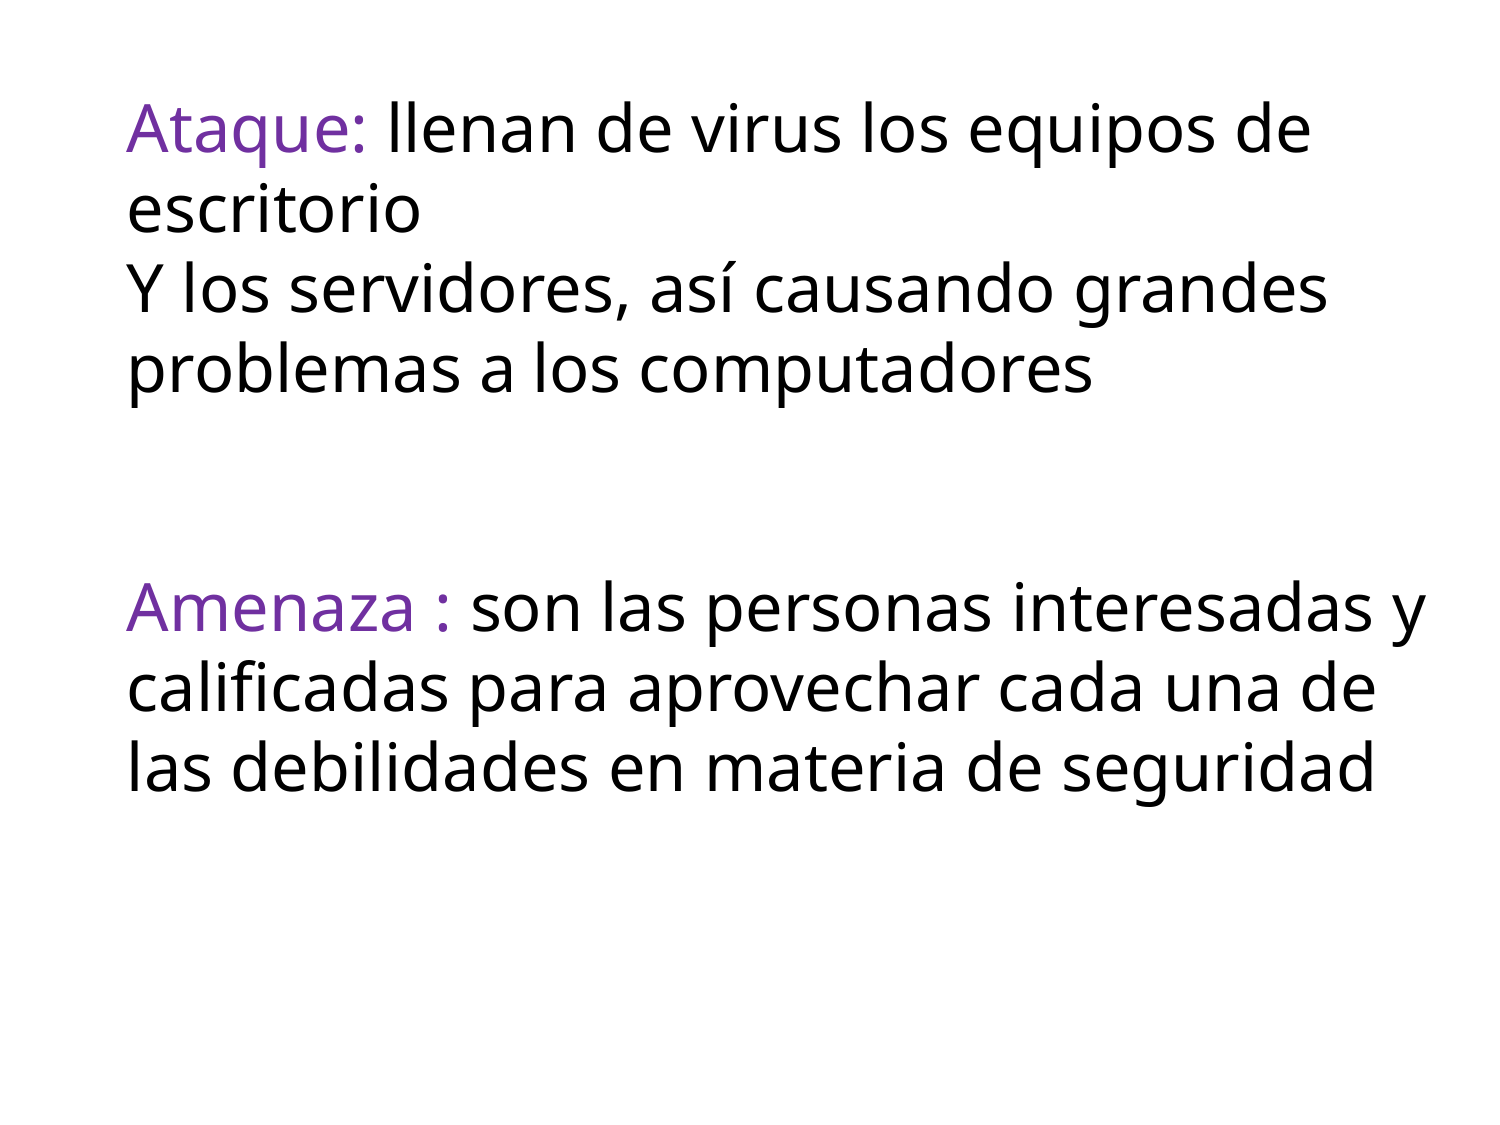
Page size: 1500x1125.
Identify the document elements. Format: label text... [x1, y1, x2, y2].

text_box Ataque: llenan de virus los equipos de escritorio Y los servidores, así causando grandes problemas a los computadores Amenaza : son las personas interesadas y calificadas para aprovechar cada una de las debilidades en materia de seguridad [112, 78, 1459, 893]
